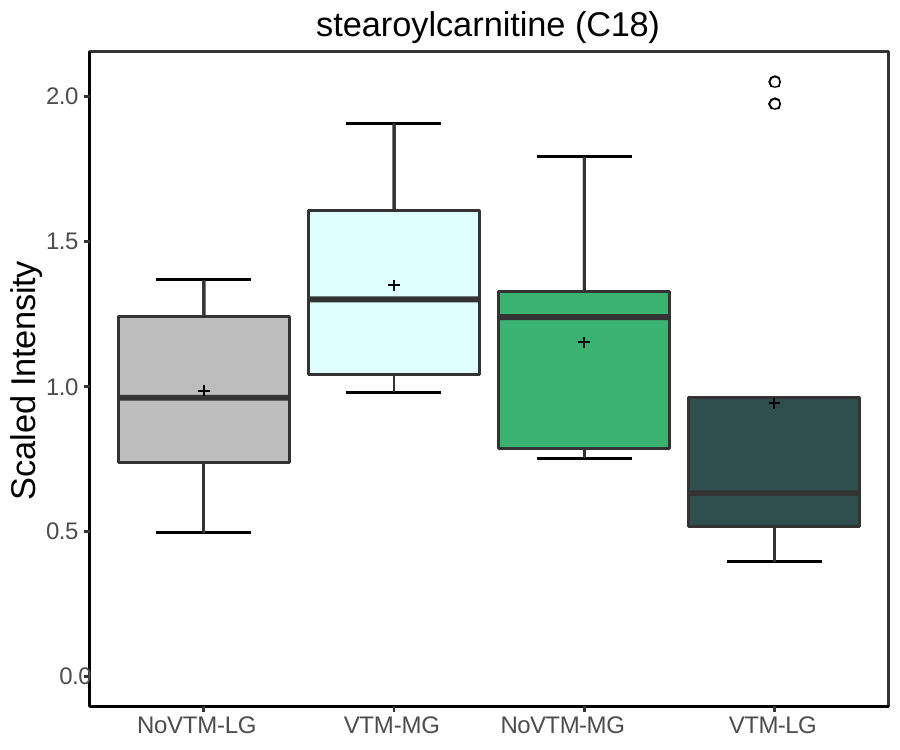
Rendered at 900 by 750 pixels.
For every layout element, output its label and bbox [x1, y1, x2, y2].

footer [57, 661, 95, 750]
text_box [44, 223, 82, 255]
slide_number [134, 713, 263, 750]
text_box [83, 50, 891, 738]
text_box [44, 78, 82, 110]
text_box [44, 513, 82, 545]
text_box [1, 256, 82, 503]
text_box [314, 0, 665, 44]
